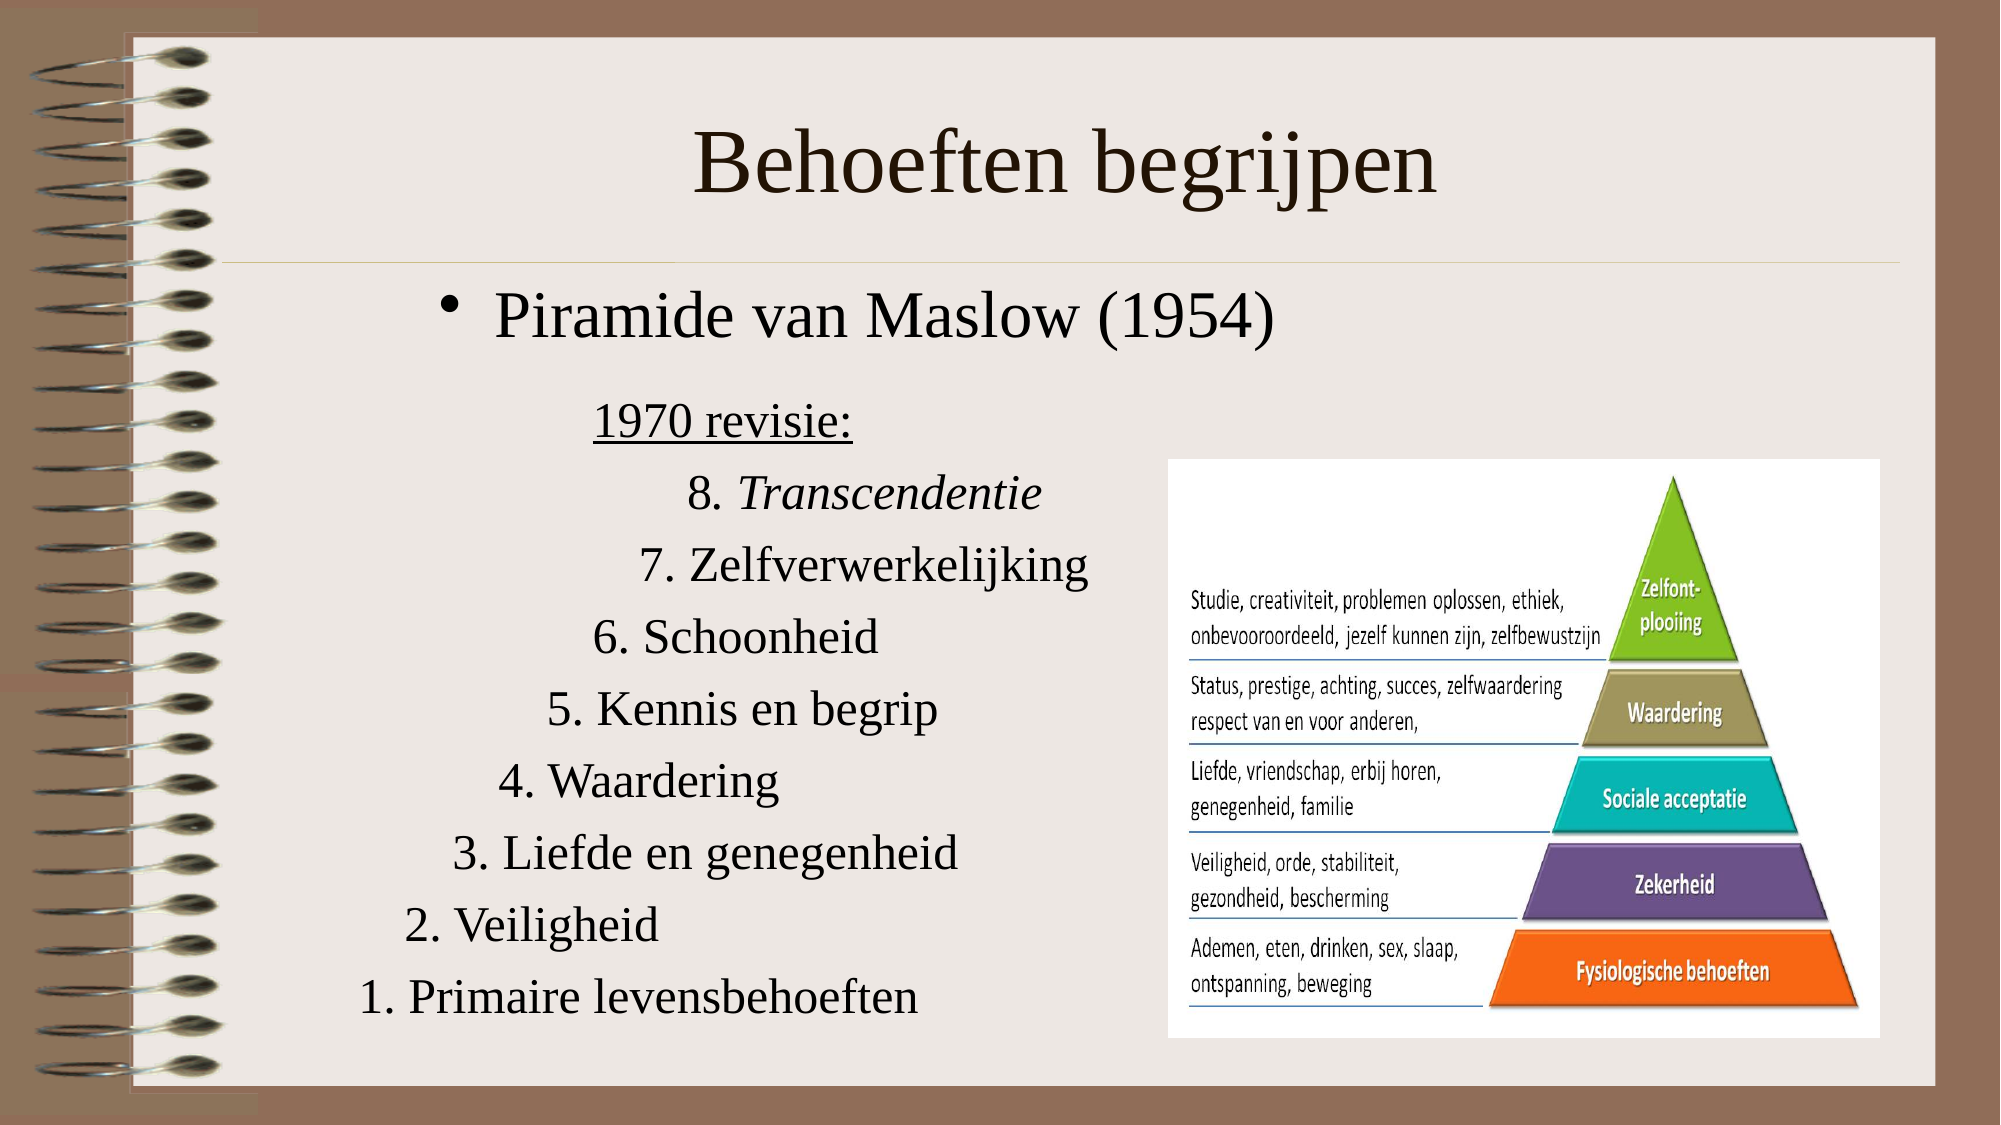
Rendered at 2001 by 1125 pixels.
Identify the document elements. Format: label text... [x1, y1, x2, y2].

picture [0, 692, 259, 1115]
picture [0, 8, 259, 674]
list Piramide van Maslow (1954) [423, 263, 1349, 365]
picture [1168, 459, 1880, 1039]
title Behoeften begrijpen [233, 62, 1900, 250]
text_box 1970 revisie: 8. Transcendentie 7. Zelfverwerkelijking 6. Schoonheid 5. Kennis en begrip 4. Waardering 3. Liefde en genegenheid 2. Veiligheid 1. Primaire levensbehoeften [343, 368, 1169, 1032]
